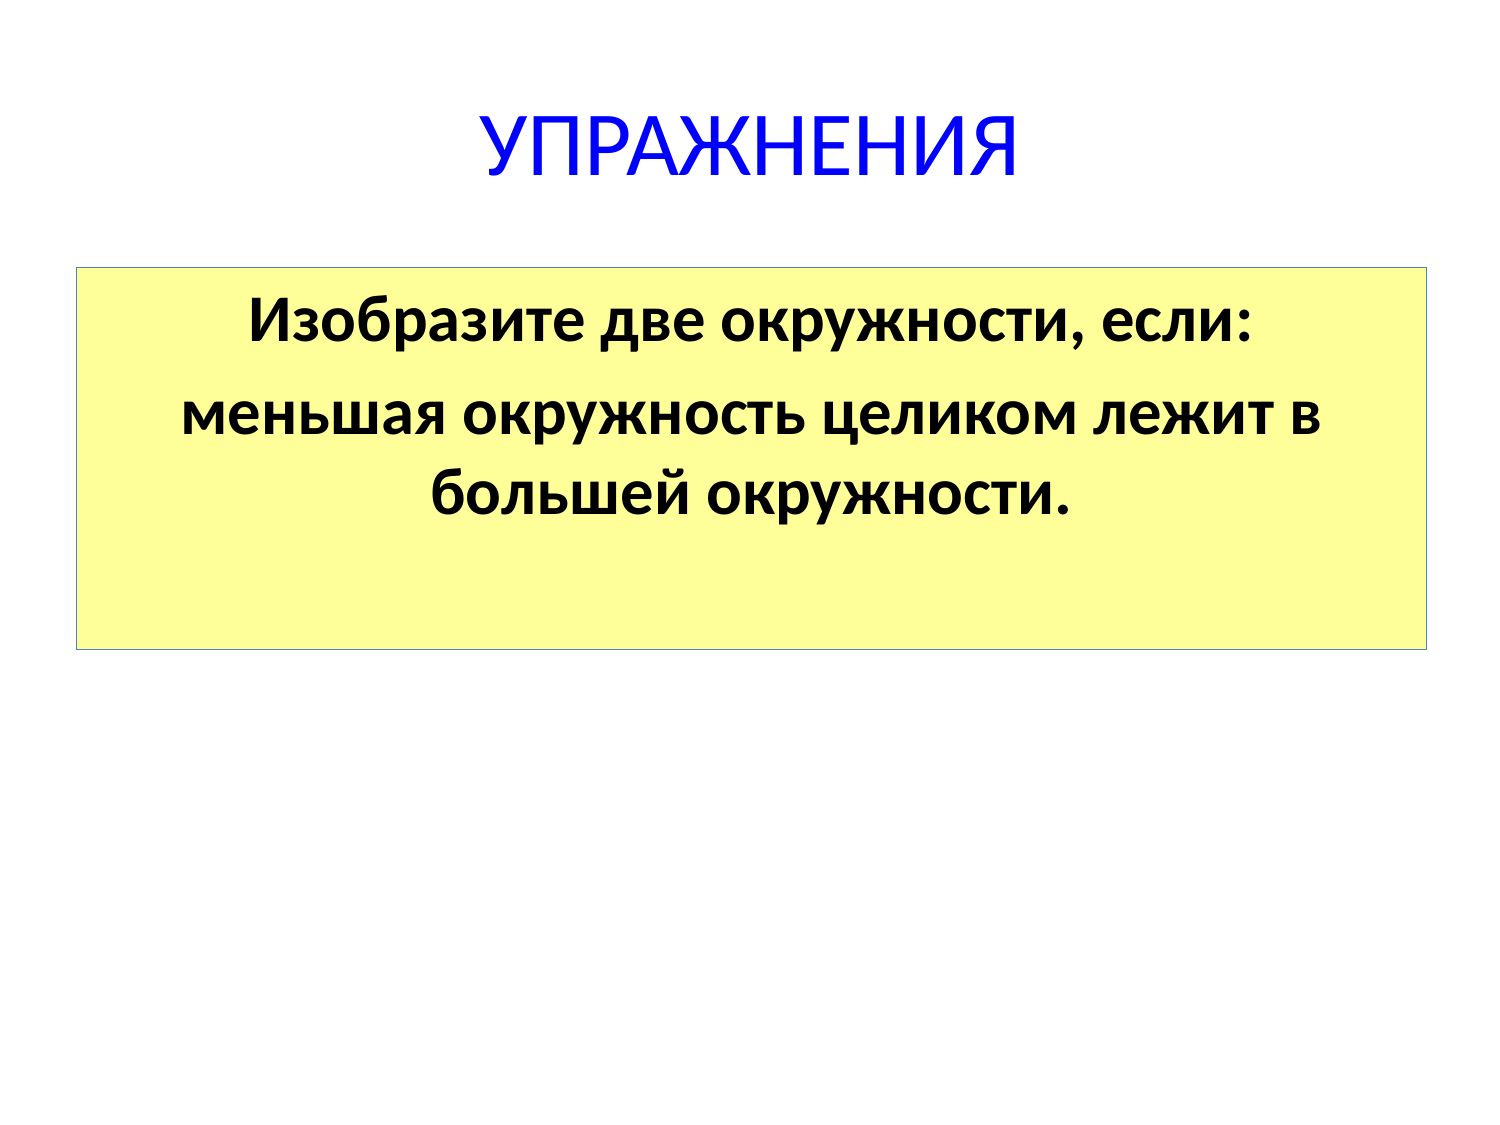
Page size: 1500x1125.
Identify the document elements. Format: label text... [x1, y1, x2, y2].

list Изобразите две окружности, если: меньшая окружность целиком лежит в большей окружности. [76, 267, 1427, 650]
title УПРАЖНЕНИЯ [75, 45, 1425, 233]
